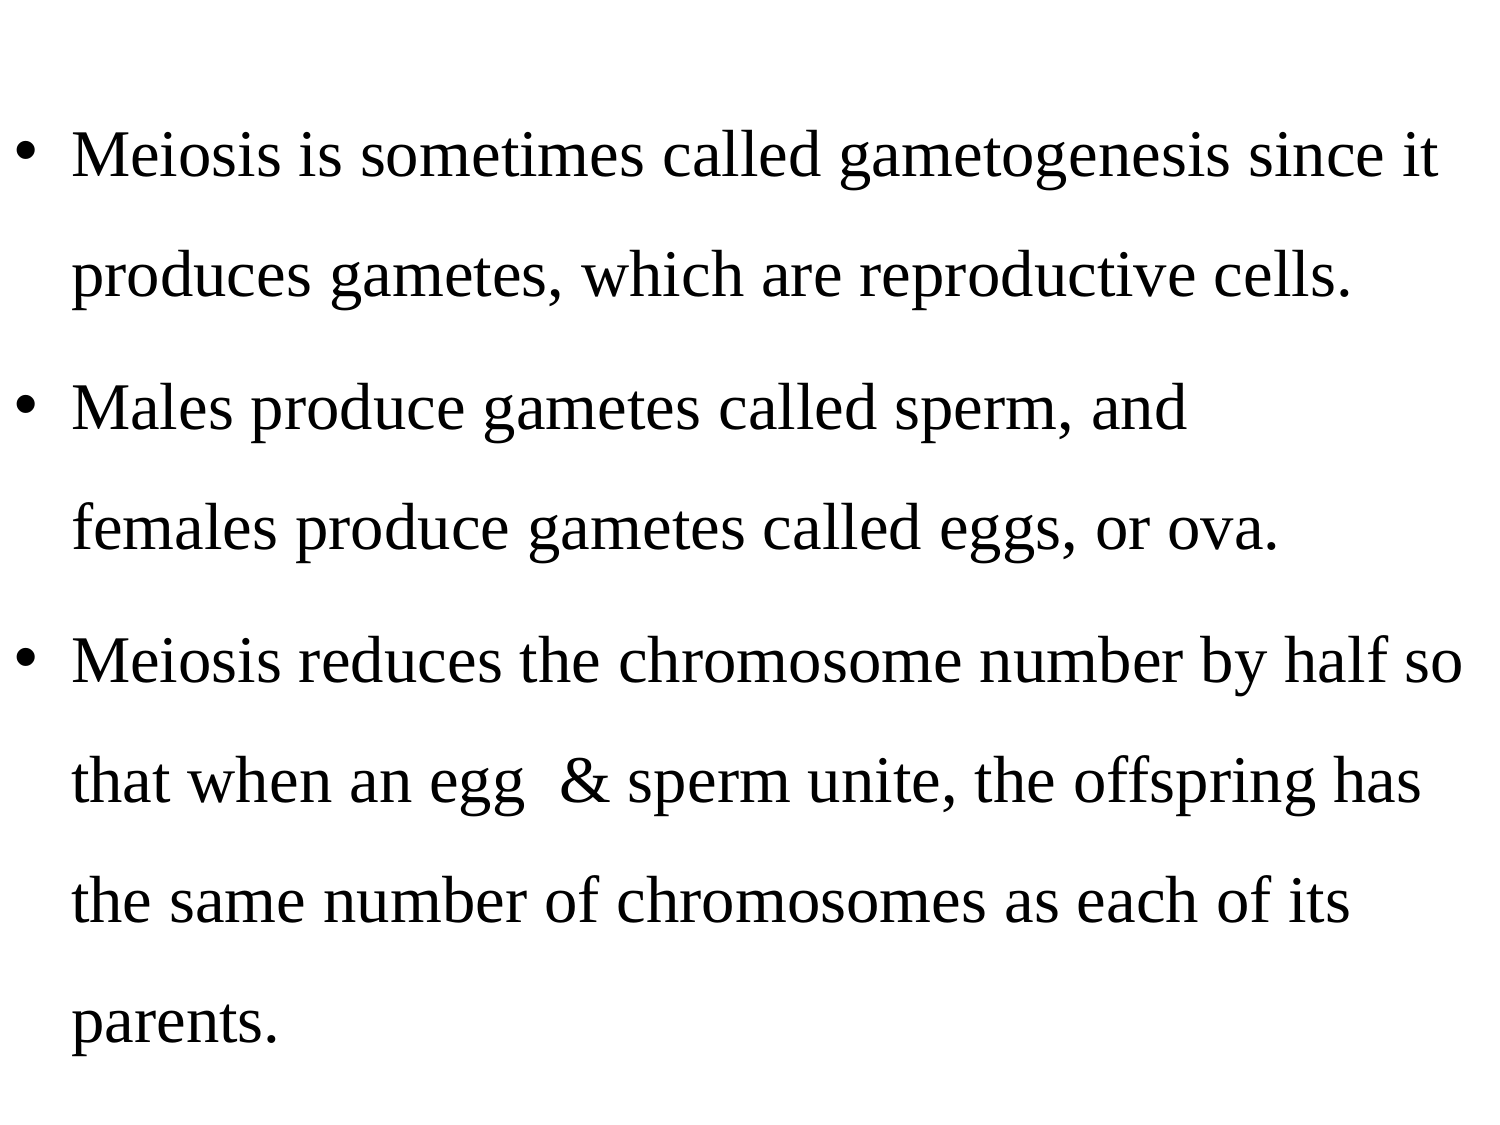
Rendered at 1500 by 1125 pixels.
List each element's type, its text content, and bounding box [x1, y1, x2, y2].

text_box Meiosis is sometimes called gametogenesis since it produces gametes, which are reproductive cells. Males produce gametes called sperm, and females produce gametes called eggs, or ova. Meiosis reduces the chromosome number by half so that when an egg & sperm unite, the offspring has the same number of chromosomes as each of its parents. [0, 62, 1500, 1064]
